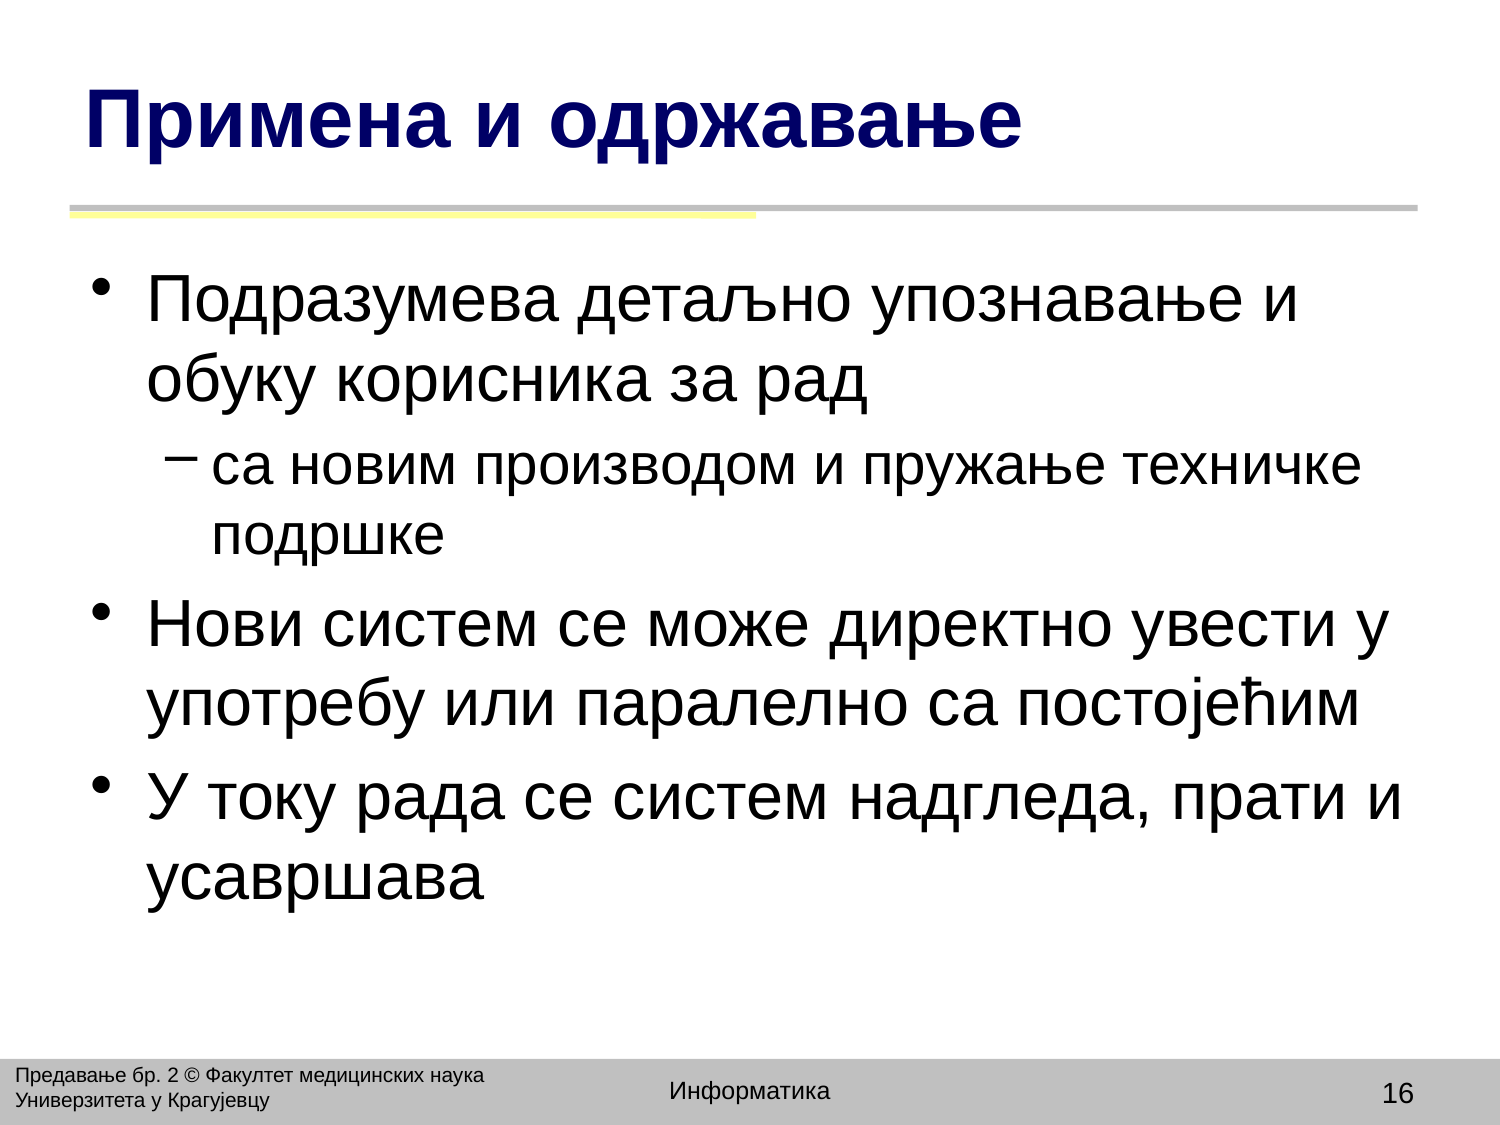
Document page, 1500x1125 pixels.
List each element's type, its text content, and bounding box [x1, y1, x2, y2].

footer Информатика [512, 1066, 988, 1125]
slide_number 16 [1079, 1066, 1430, 1125]
title Примена и одржавање [69, 19, 1426, 208]
slide_number Предавање бр. 2 © Факултет медицинских наука Универзитета у Крагујевцу [0, 1053, 607, 1108]
list Подразумева детаљно упознавање и обуку корисника за рад са новим производом и пружање техничке подршке Нови систем се може директно увести у употребу или паралелно са постојећим У току рада се систем надгледа, прати и усавршава [74, 246, 1426, 1023]
